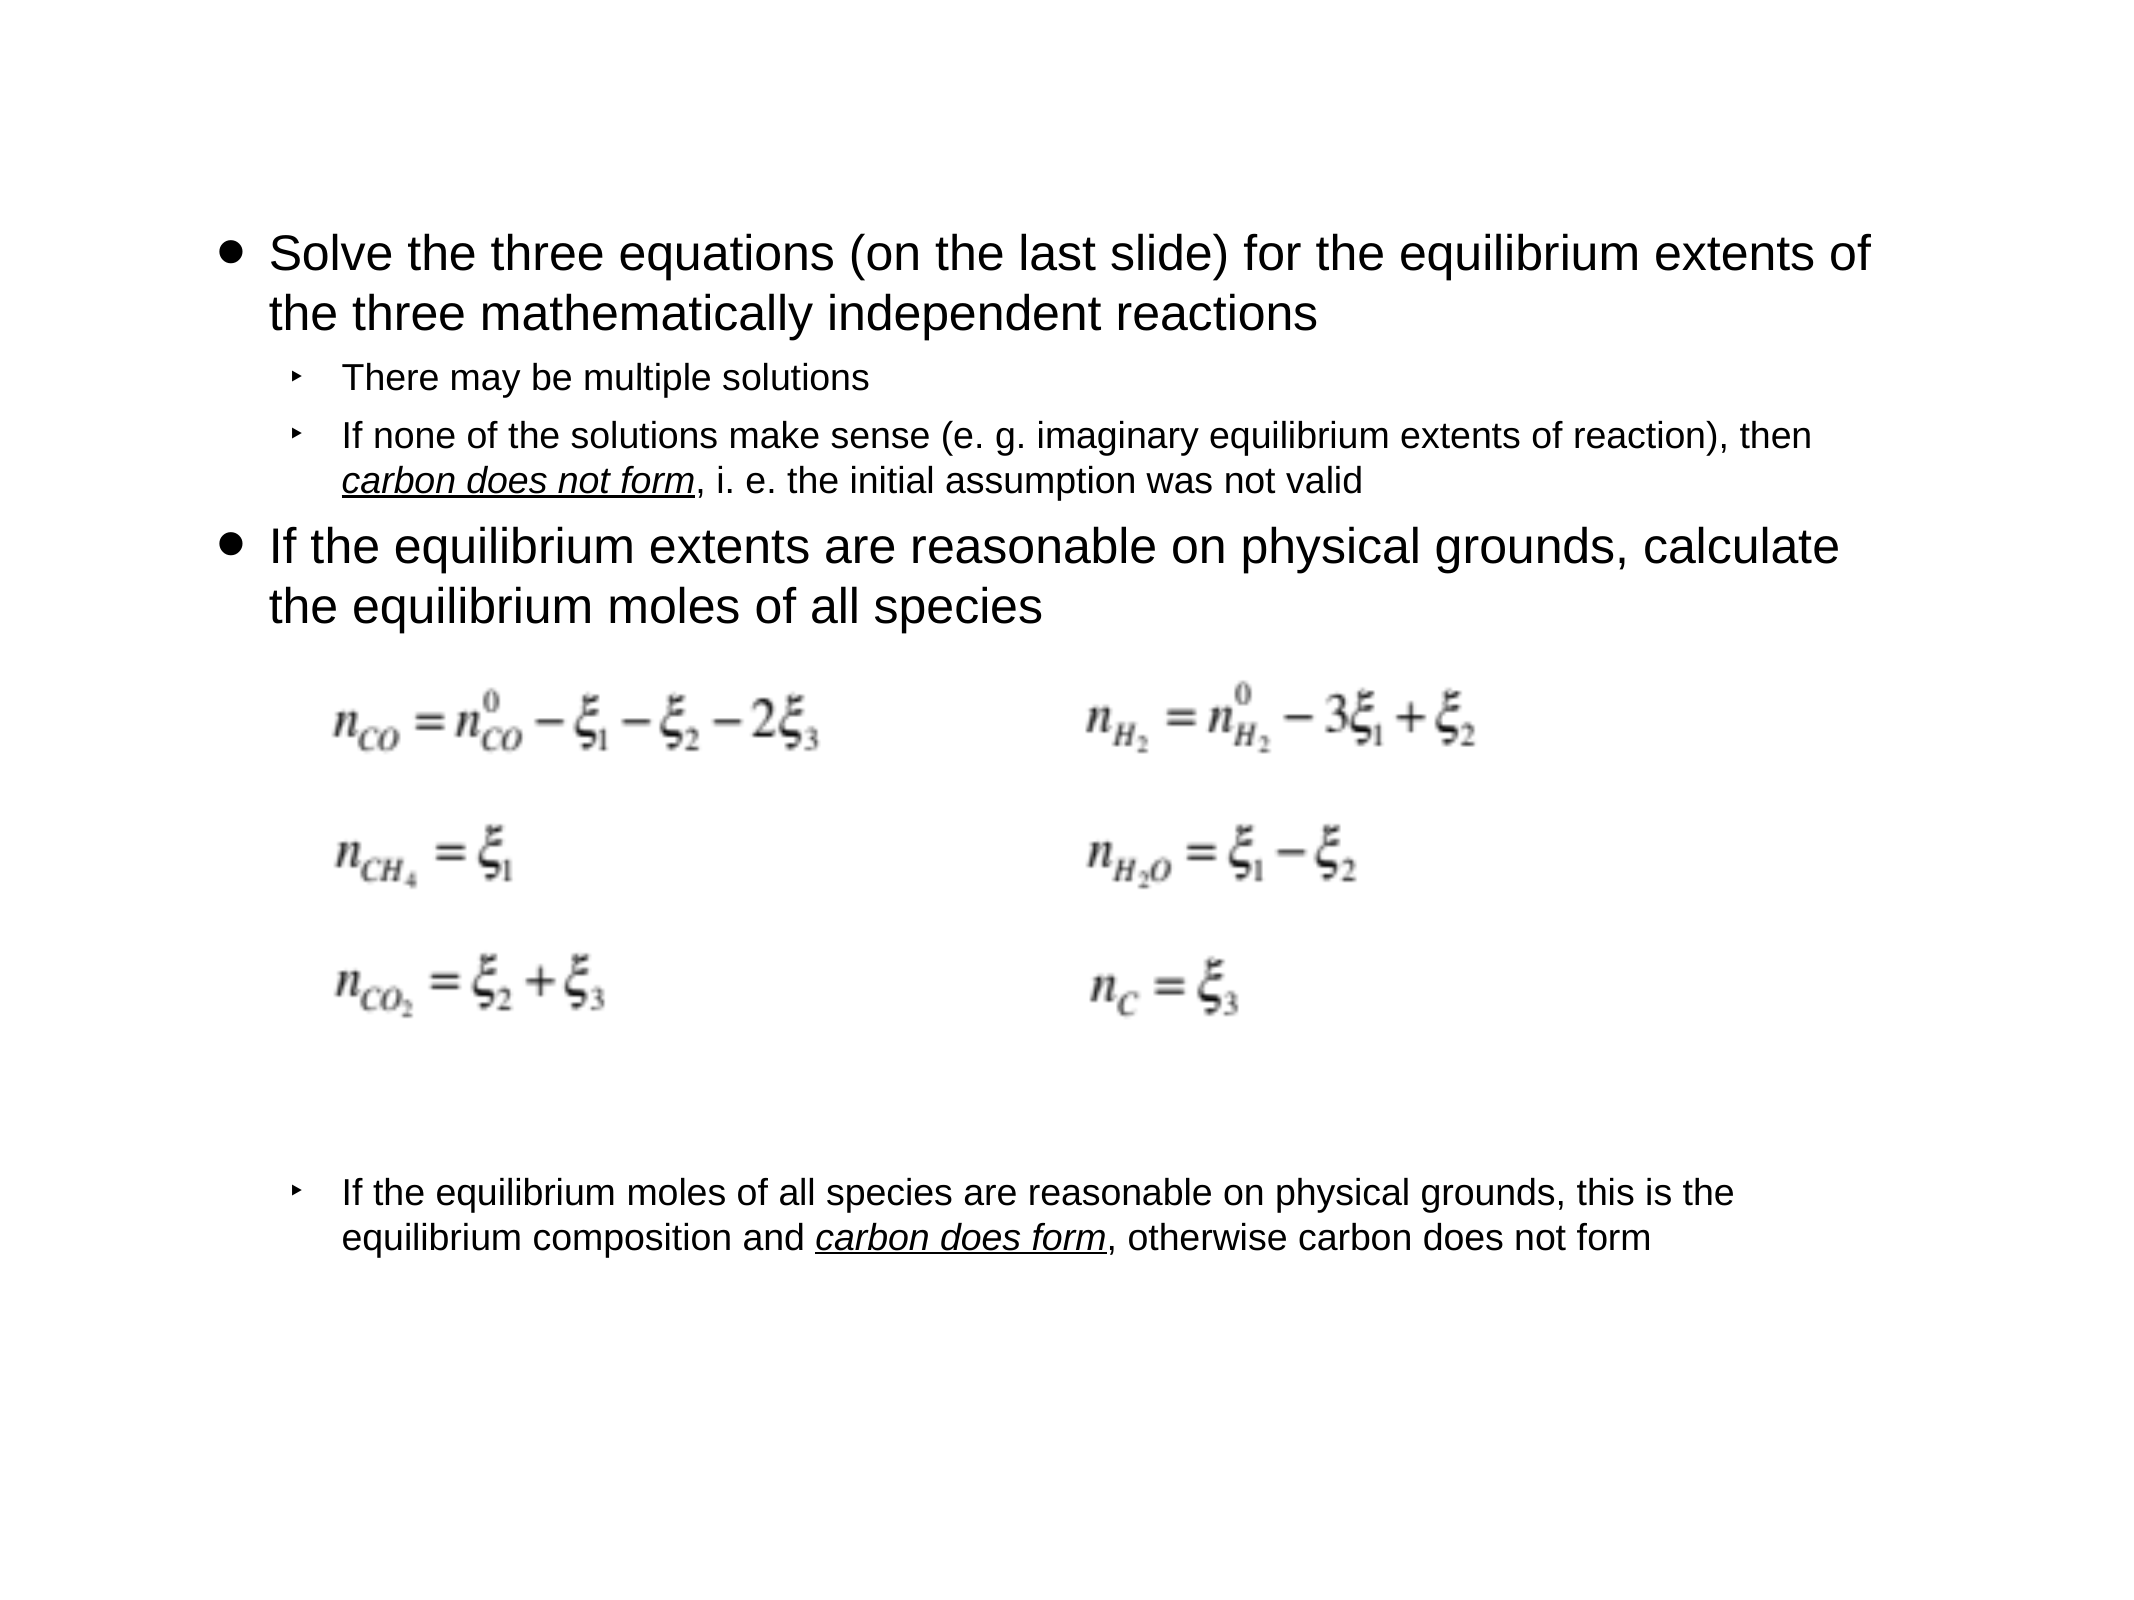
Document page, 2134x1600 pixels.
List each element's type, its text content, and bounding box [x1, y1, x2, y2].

list Solve the three equations (on the last slide) for the equilibrium extents of the three mathematically independent reactions There may be multiple solutions If none of the solutions make sense (e. g. imaginary equilibrium extents of reaction), then carbon does not form, i. e. the initial assumption was not valid If the equilibrium extents are reasonable on physical grounds, calculate the equilibrium moles of all species If the equilibrium moles of all species are reasonable on physical grounds, this is the equilibrium composition and carbon does form, otherwise carbon does not form [208, 212, 1925, 1494]
picture [1080, 812, 1361, 893]
picture [328, 812, 520, 893]
picture [328, 941, 608, 1023]
picture [1080, 672, 1479, 758]
picture [1085, 947, 1242, 1020]
picture [326, 678, 822, 756]
